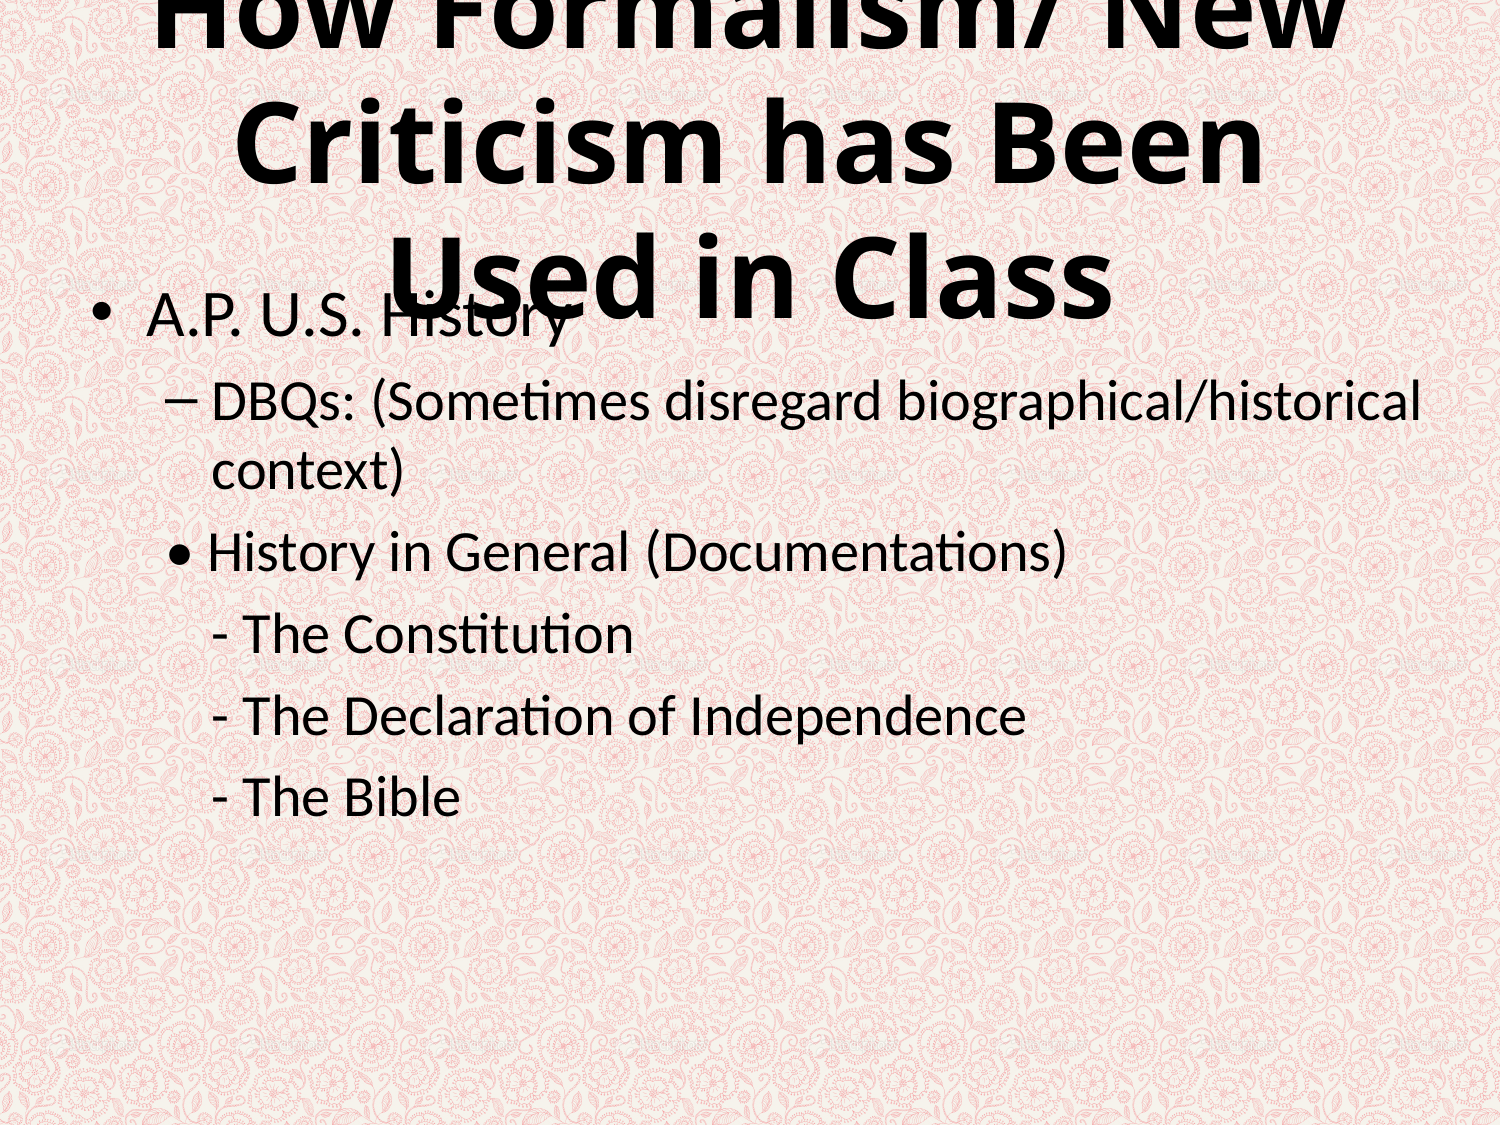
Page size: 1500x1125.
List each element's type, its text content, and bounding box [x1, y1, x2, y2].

title How Formalism/ New Criticism has Been Used in Class [75, 45, 1425, 233]
list A.P. U.S. History DBQs: (Sometimes disregard biographical/historical context) • History in General (Documentations) - The Constitution - The Declaration of Independence - The Bible [75, 262, 1463, 1005]
